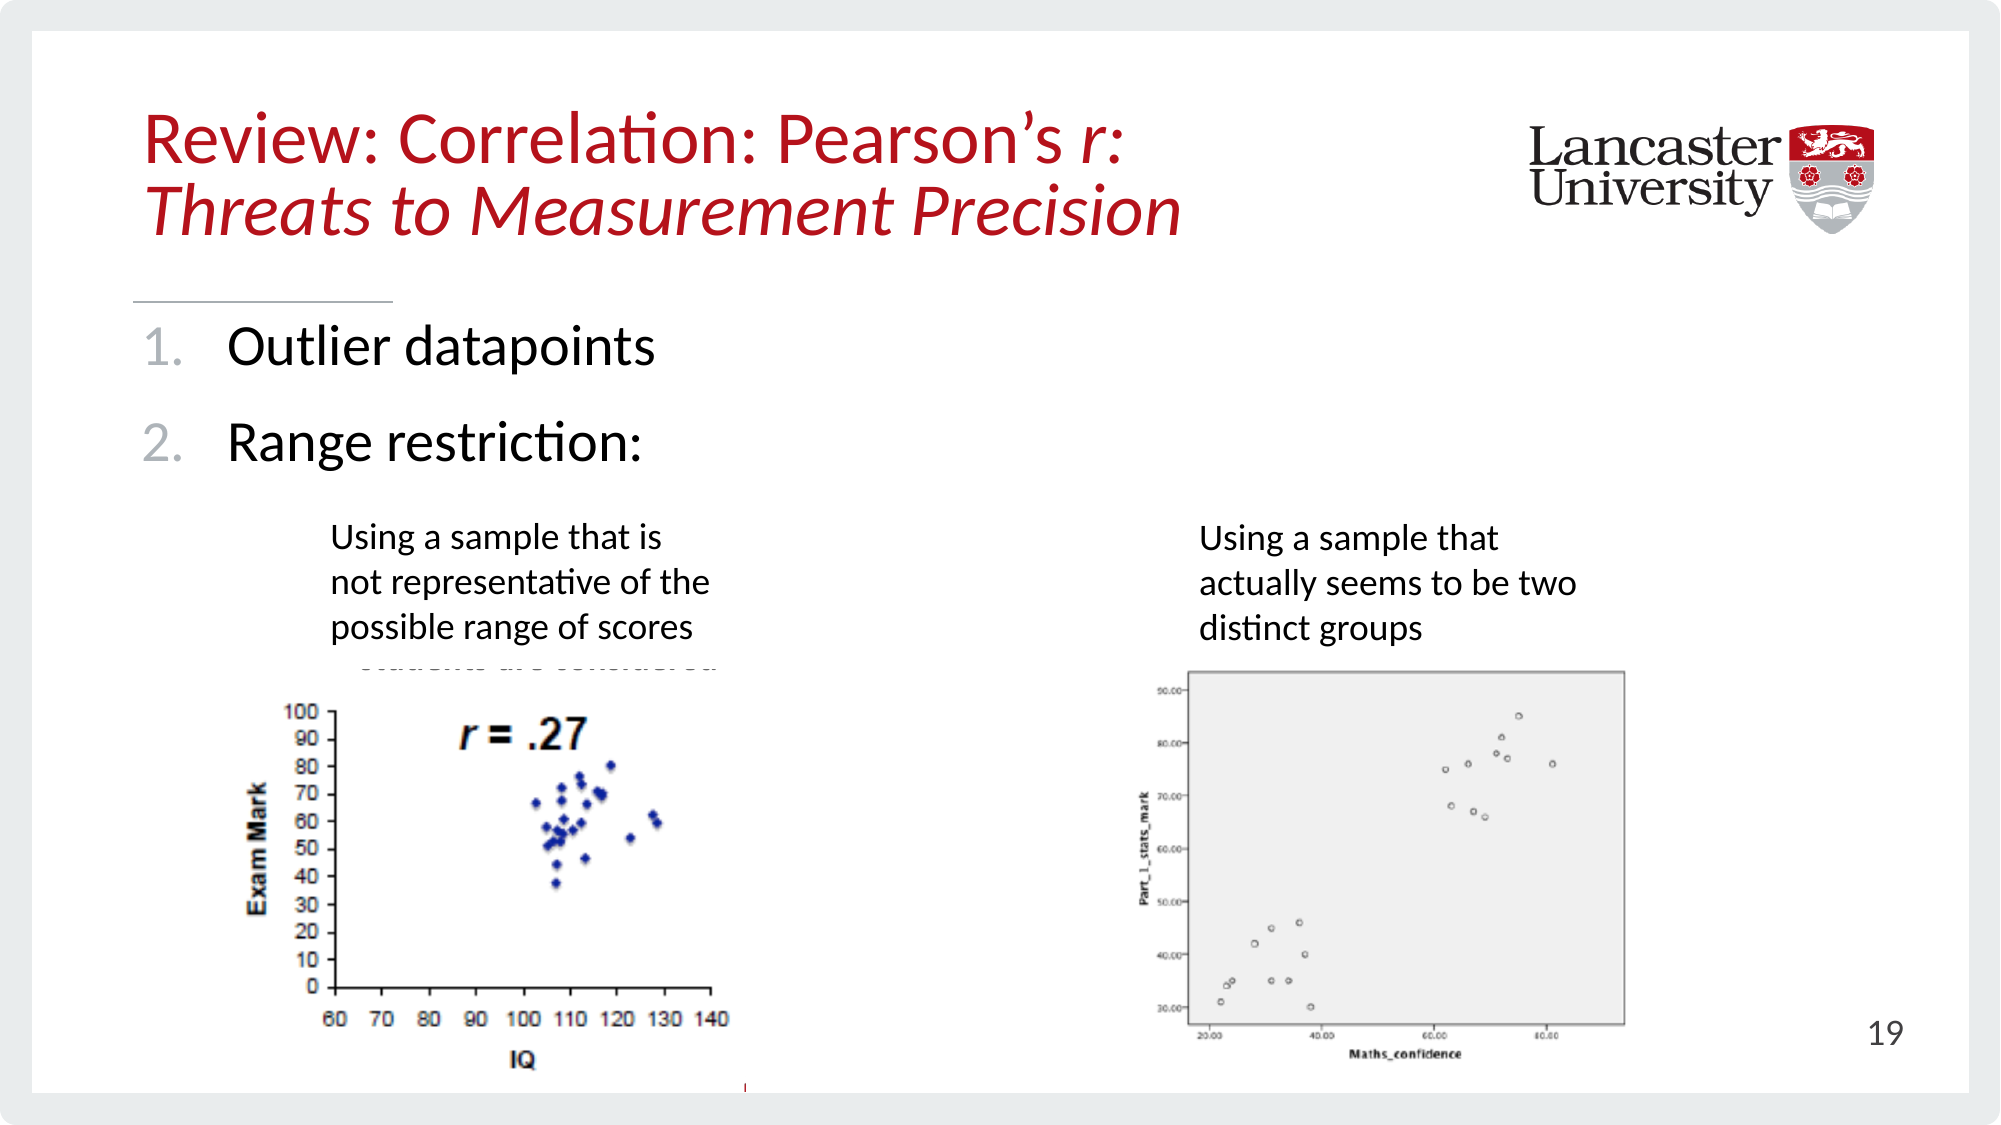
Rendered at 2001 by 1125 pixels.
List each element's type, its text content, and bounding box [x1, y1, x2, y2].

title Review: Correlation: Pearson’s r: Threats to Measurement Precision [128, 78, 1448, 279]
list Outlier datapoints Range restriction: [126, 307, 1797, 488]
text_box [202, 504, 1632, 1093]
slide_number 19 [1635, 1001, 1919, 1061]
